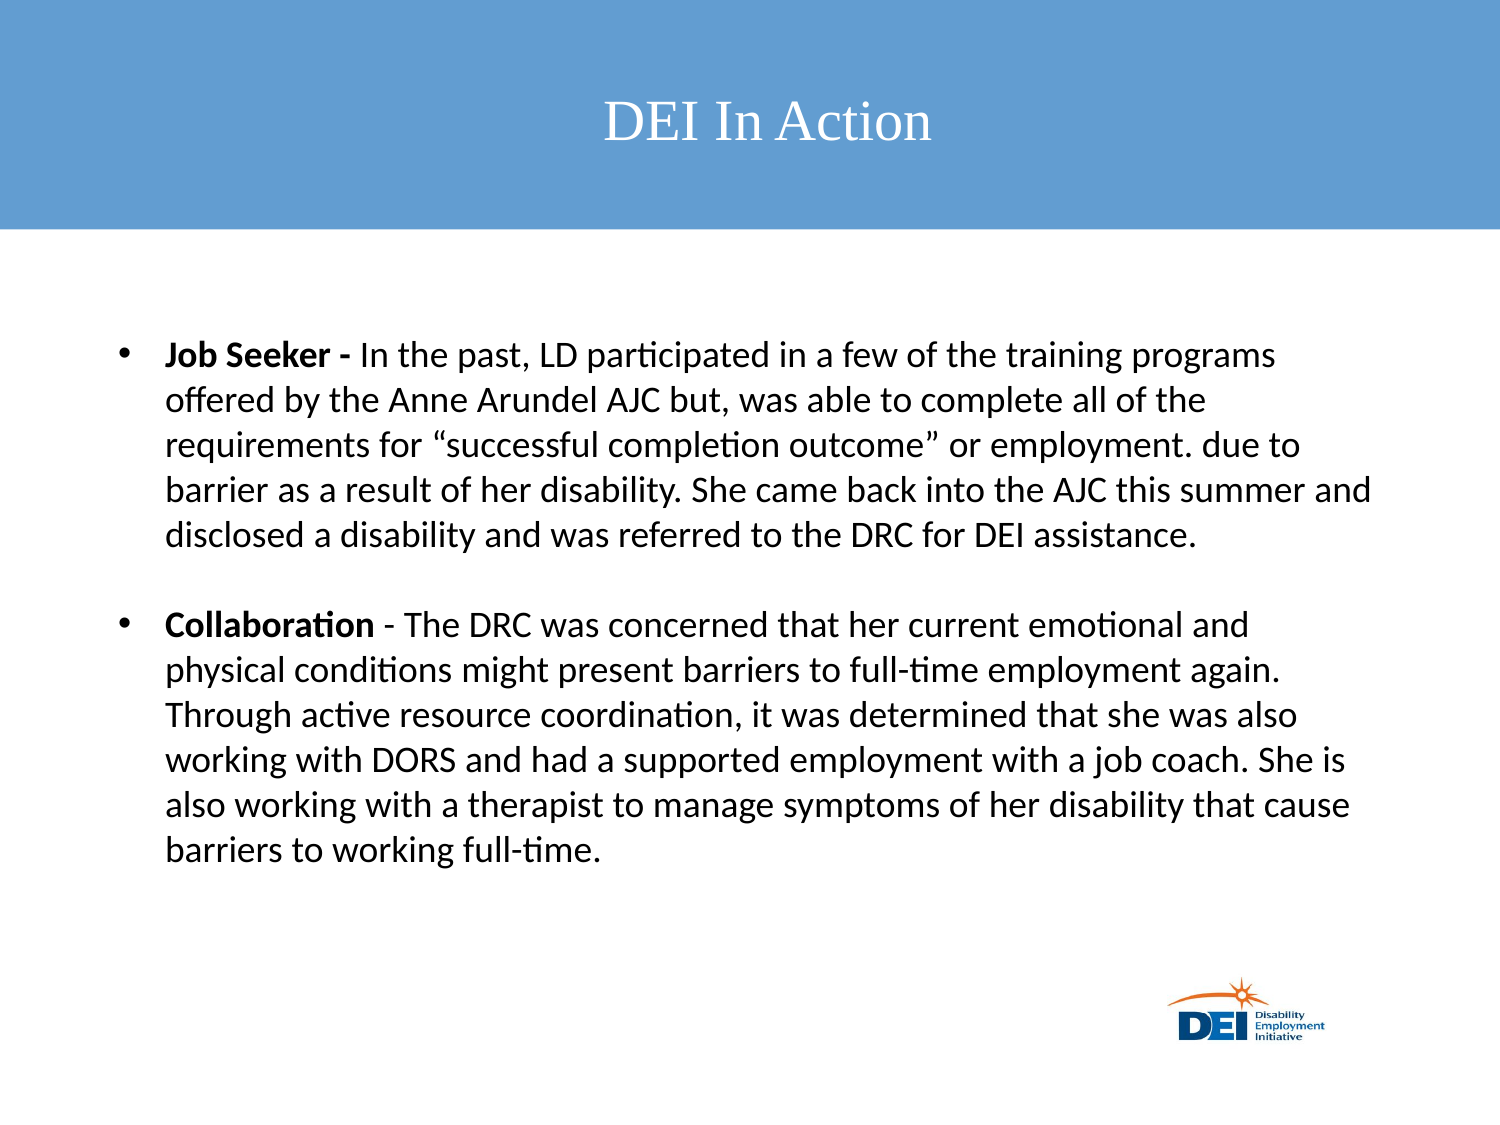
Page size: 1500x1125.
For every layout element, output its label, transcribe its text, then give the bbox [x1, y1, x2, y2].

text_box DEI In Action [146, 74, 1391, 159]
text_box Job Seeker - In the past, LD participated in a few of the training programs offered by the Anne Arundel AJC but, was able to complete all of the requirements for “successful completion outcome” or employment. due to barrier as a result of her disability. She came back into the AJC this summer and disclosed a disability and was referred to the DRC for DEI assistance. Collaboration - The DRC was concerned that her current emotional and physical conditions might present barriers to full-time employment again. Through active resource coordination, it was determined that she was also working with DORS and had a supported employment with a job coach. She is also working with a therapist to manage symptoms of her disability that cause barriers to working full-time. [103, 322, 1391, 948]
picture [1167, 968, 1333, 1057]
